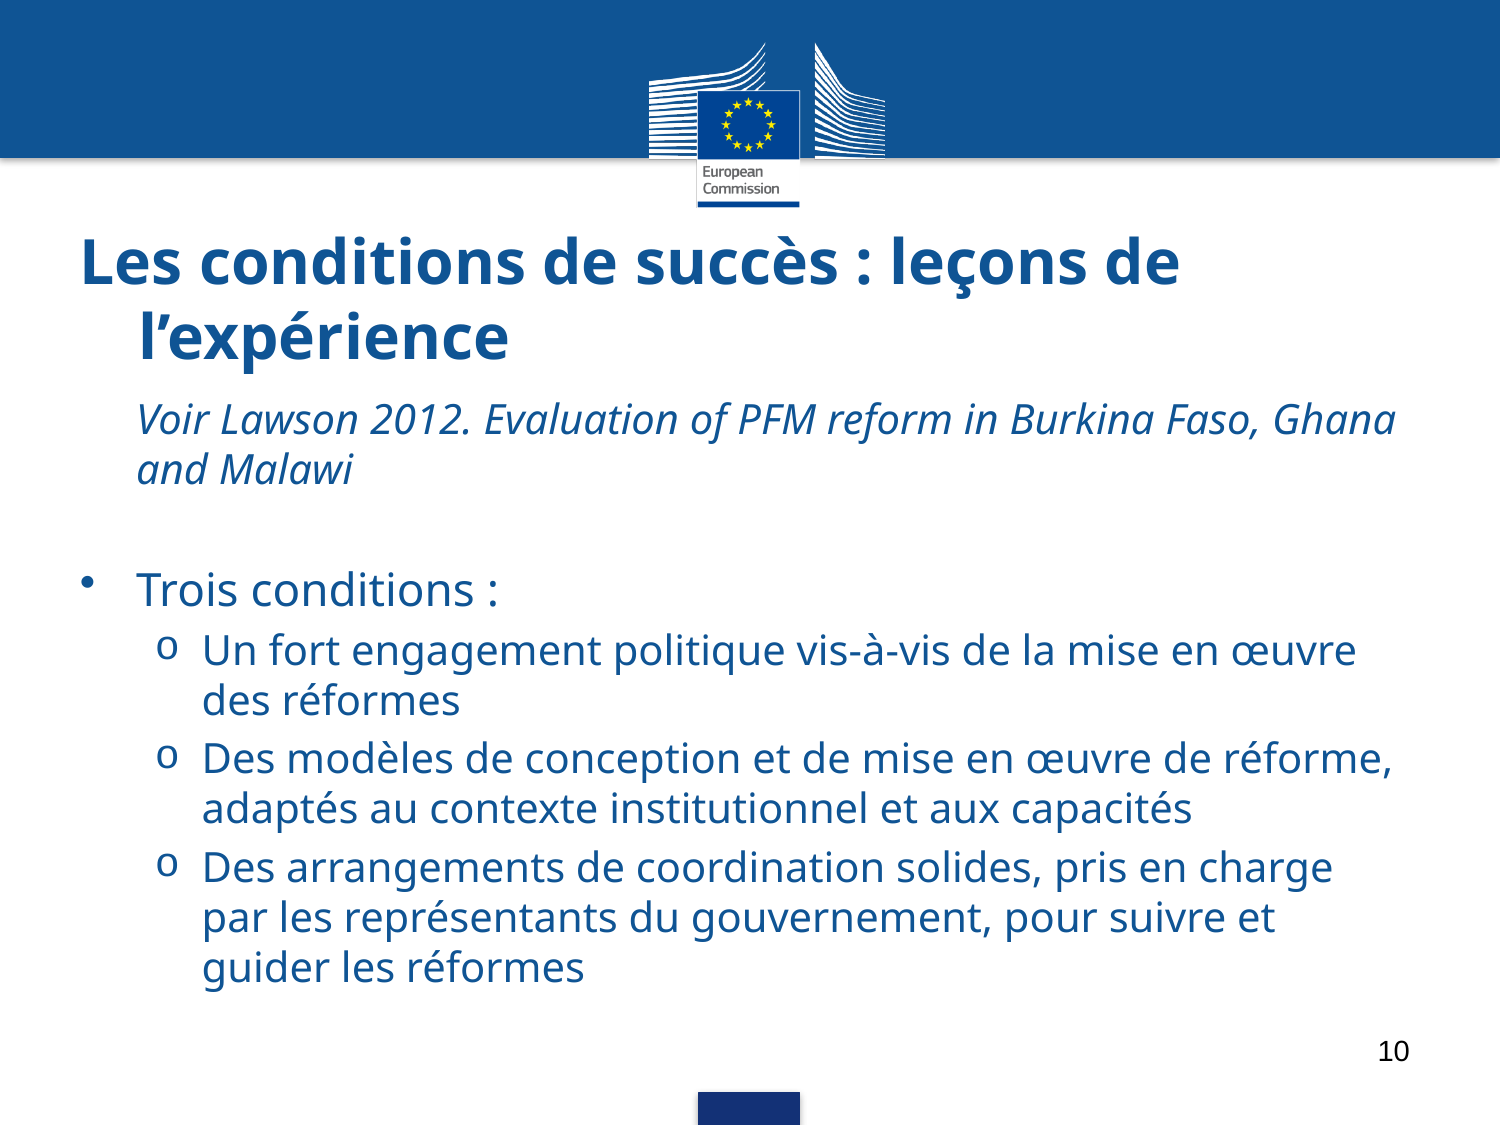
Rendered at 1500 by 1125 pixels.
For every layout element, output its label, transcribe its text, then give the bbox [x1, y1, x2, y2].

list Voir Lawson 2012. Evaluation of PFM reform in Burkina Faso, Ghana and Malawi Trois conditions : Un fort engagement politique vis-à-vis de la mise en œuvre des réformes Des modèles de conception et de mise en œuvre de réforme, adaptés au contexte institutionnel et aux capacités Des arrangements de coordination solides, pris en charge par les représentants du gouvernement, pour suivre et guider les réformes [64, 385, 1415, 965]
title Les conditions de succès : leçons de l’expérience [64, 219, 1415, 374]
picture [649, 42, 885, 208]
slide_number 10 [1074, 1024, 1426, 1103]
